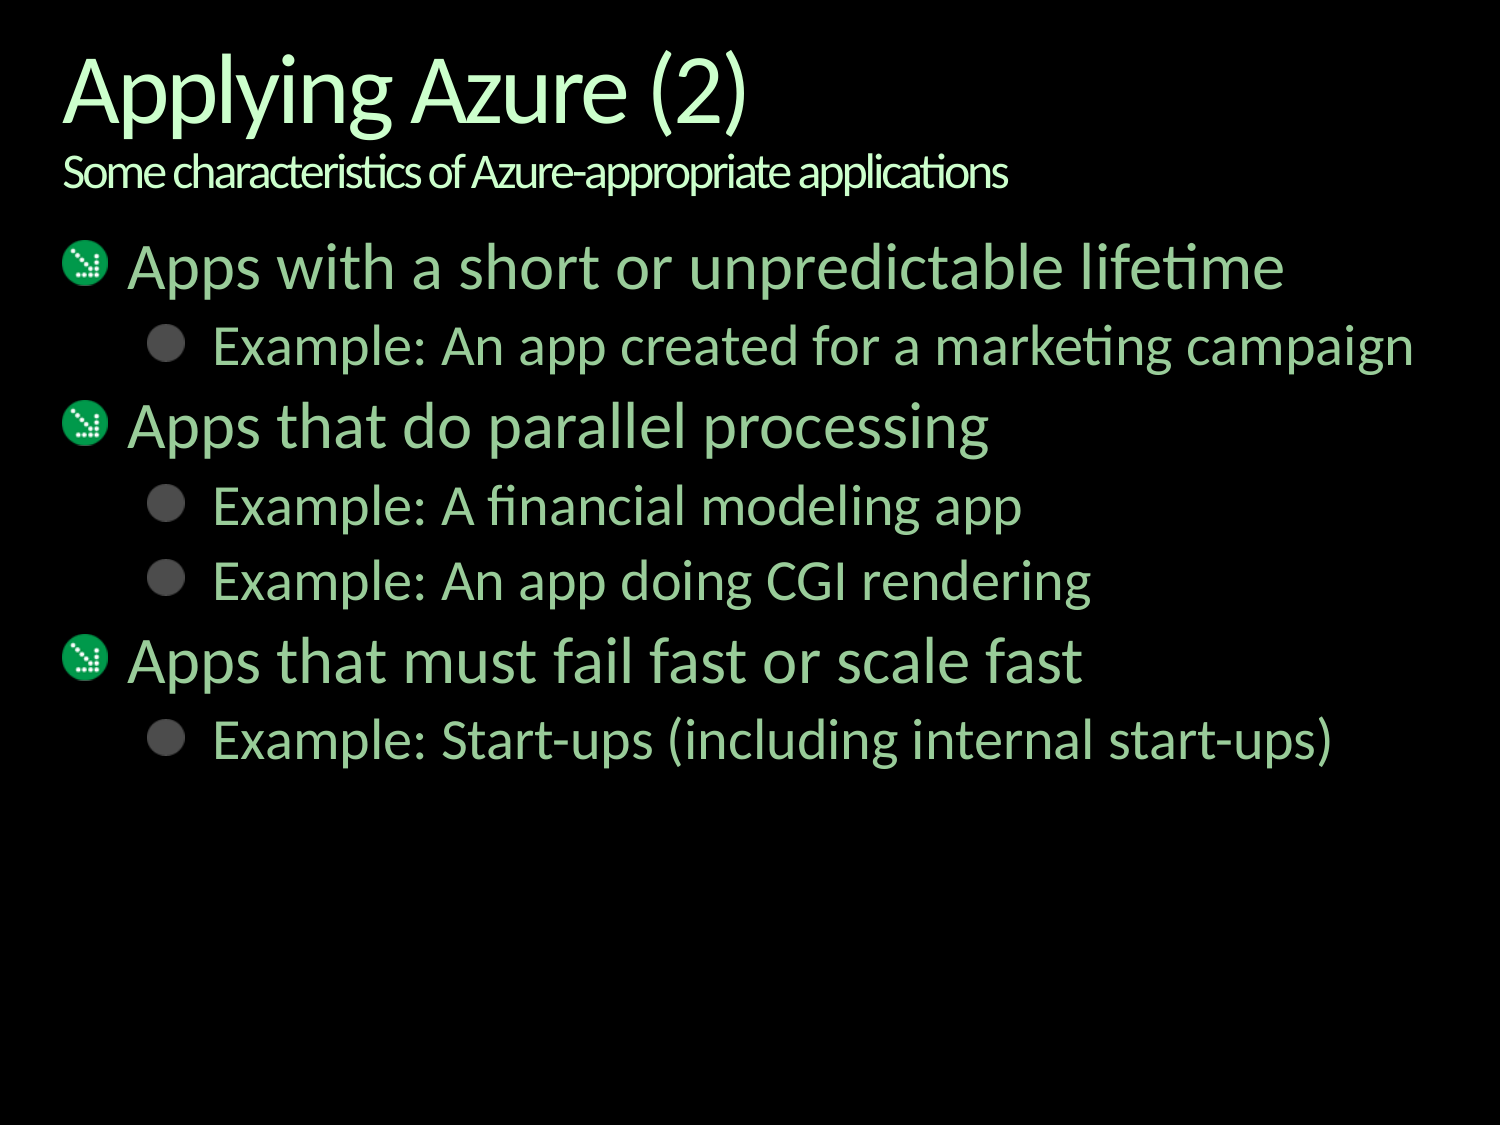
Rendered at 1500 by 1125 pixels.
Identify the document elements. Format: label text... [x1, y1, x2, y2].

picture [62, 400, 108, 447]
title Applying Azure (2) Some characteristics of Azure-appropriate applications [62, 37, 1438, 147]
picture [62, 240, 108, 287]
picture [147, 719, 185, 756]
picture [147, 484, 185, 522]
picture [147, 324, 185, 362]
picture [147, 559, 185, 596]
picture [62, 634, 108, 682]
list Apps with a short or unpredictable lifetime Example: An app created for a marketing campaign Apps that do parallel processing Example: A financial modeling app Example: An app doing CGI rendering Apps that must fail fast or scale fast Example: Start-ups (including internal start-ups) [62, 231, 1438, 593]
